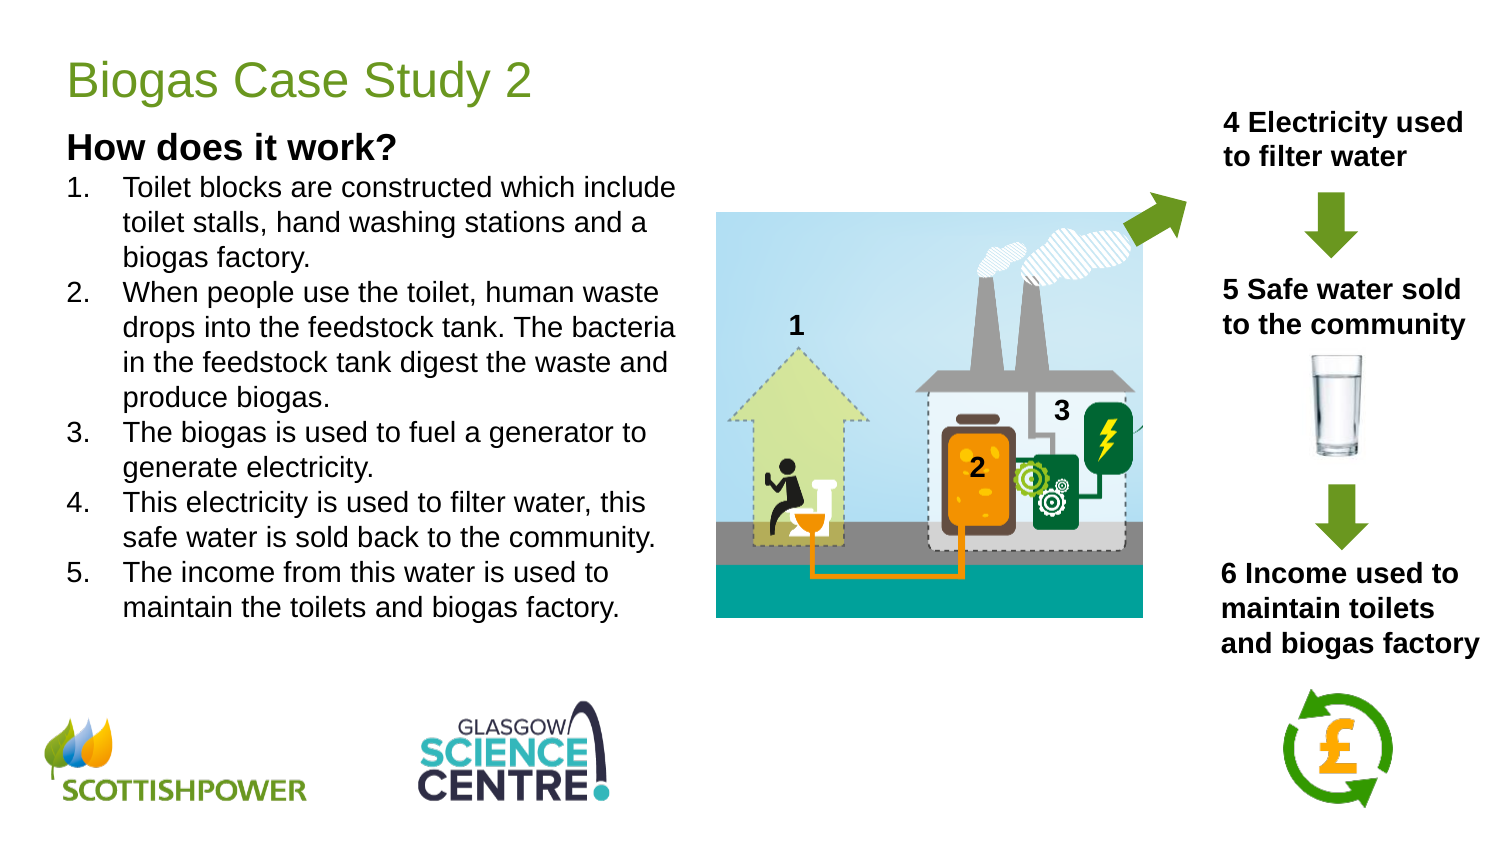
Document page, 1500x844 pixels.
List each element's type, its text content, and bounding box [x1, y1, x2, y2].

text_box How does it work? Toilet blocks are constructed which include toilet stalls, hand washing stations and a biogas factory. When people use the toilet, human waste drops into the feedstock tank. The bacteria in the feedstock tank digest the waste and produce biogas. The biogas is used to fuel a generator to generate electricity. This electricity is used to filter water, this safe water is sold back to the community. The income from this water is used to maintain the toilets and biogas factory. [51, 115, 697, 615]
picture [1285, 339, 1387, 465]
picture [0, 212, 1143, 844]
text_box 6 Income used to maintain toilets and biogas factory [1206, 547, 1498, 667]
text_box [1312, 482, 1371, 547]
text_box [1302, 190, 1361, 261]
text_box 5 Safe water sold to the community [1208, 262, 1500, 348]
text_box Biogas Case Study 2 [51, 40, 1286, 115]
text_box 4 Electricity used to filter water [1208, 95, 1496, 181]
picture [1261, 672, 1414, 825]
text_box [1140, 190, 1189, 244]
